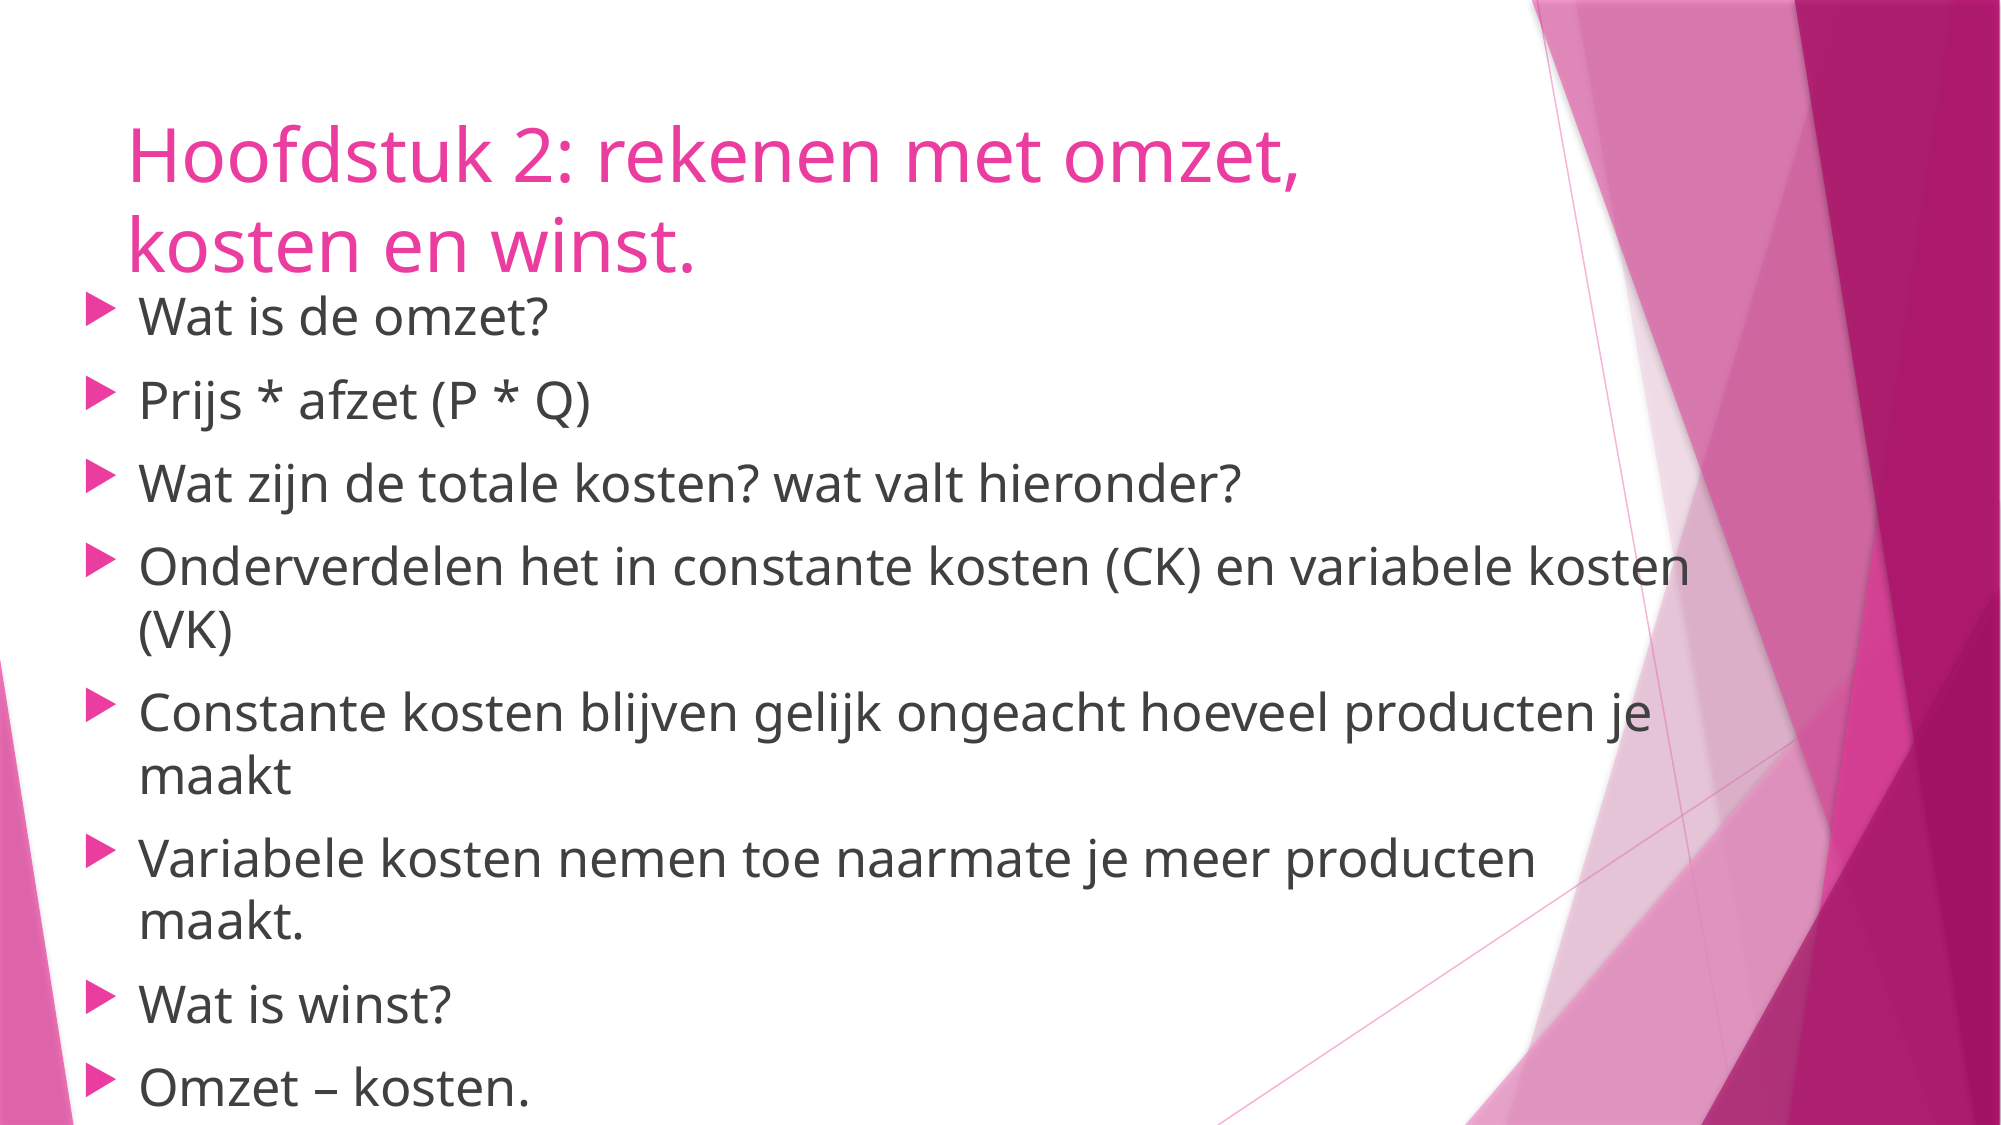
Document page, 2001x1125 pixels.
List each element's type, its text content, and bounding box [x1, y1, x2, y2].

list Wat is de omzet? Prijs * afzet (P * Q) Wat zijn de totale kosten? wat valt hieronder? Onderverdelen het in constante kosten (CK) en variabele kosten (VK) Constante kosten blijven gelijk ongeacht hoeveel producten je maakt Variabele kosten nemen toe naarmate je meer producten maakt. Wat is winst? Omzet – kosten. [67, 276, 1716, 992]
title Hoofdstuk 2: rekenen met omzet, kosten en winst. [111, 99, 1522, 276]
